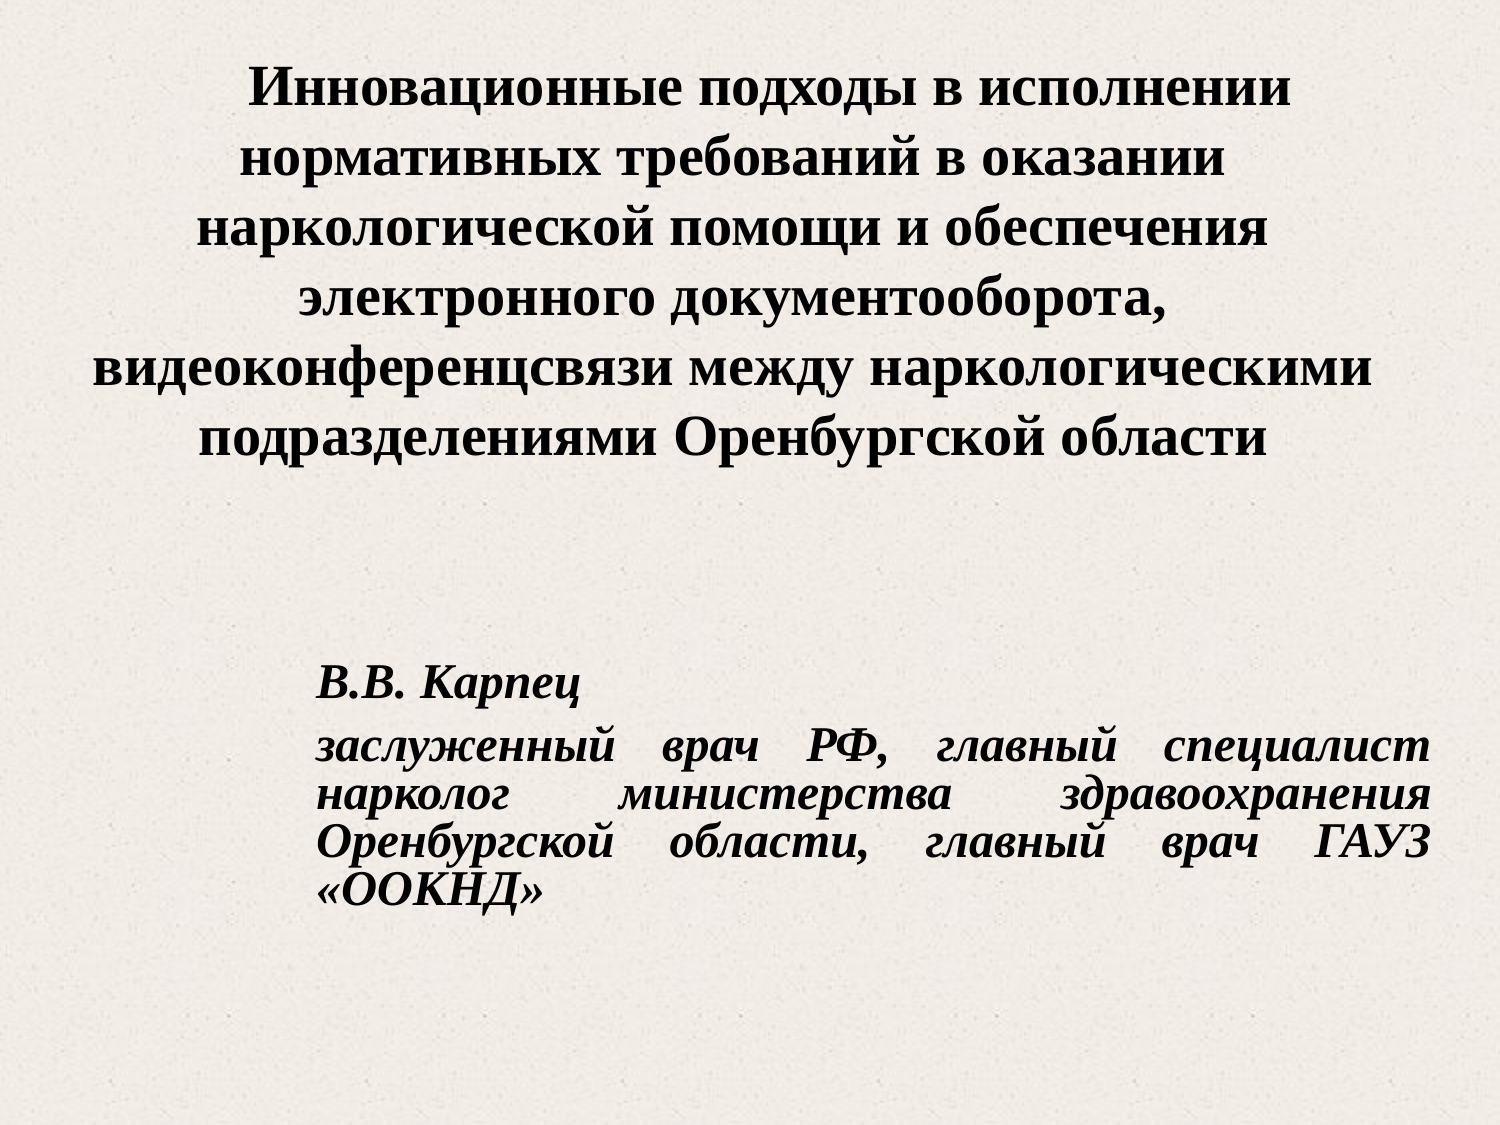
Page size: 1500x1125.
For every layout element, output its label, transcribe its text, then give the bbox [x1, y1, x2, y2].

title Инновационные подходы в исполнении нормативных требований в оказании наркологической помощи и обеспечения электронного документооборота, видеоконференцсвязи между наркологическими подразделениями Оренбургской области [41, 44, 1426, 540]
list В.В. Карпец заслуженный врач РФ, главный специалист нарколог министерства здравоохранения Оренбургской области, главный врач ГАУЗ «ООКНД» [300, 633, 1448, 1024]
